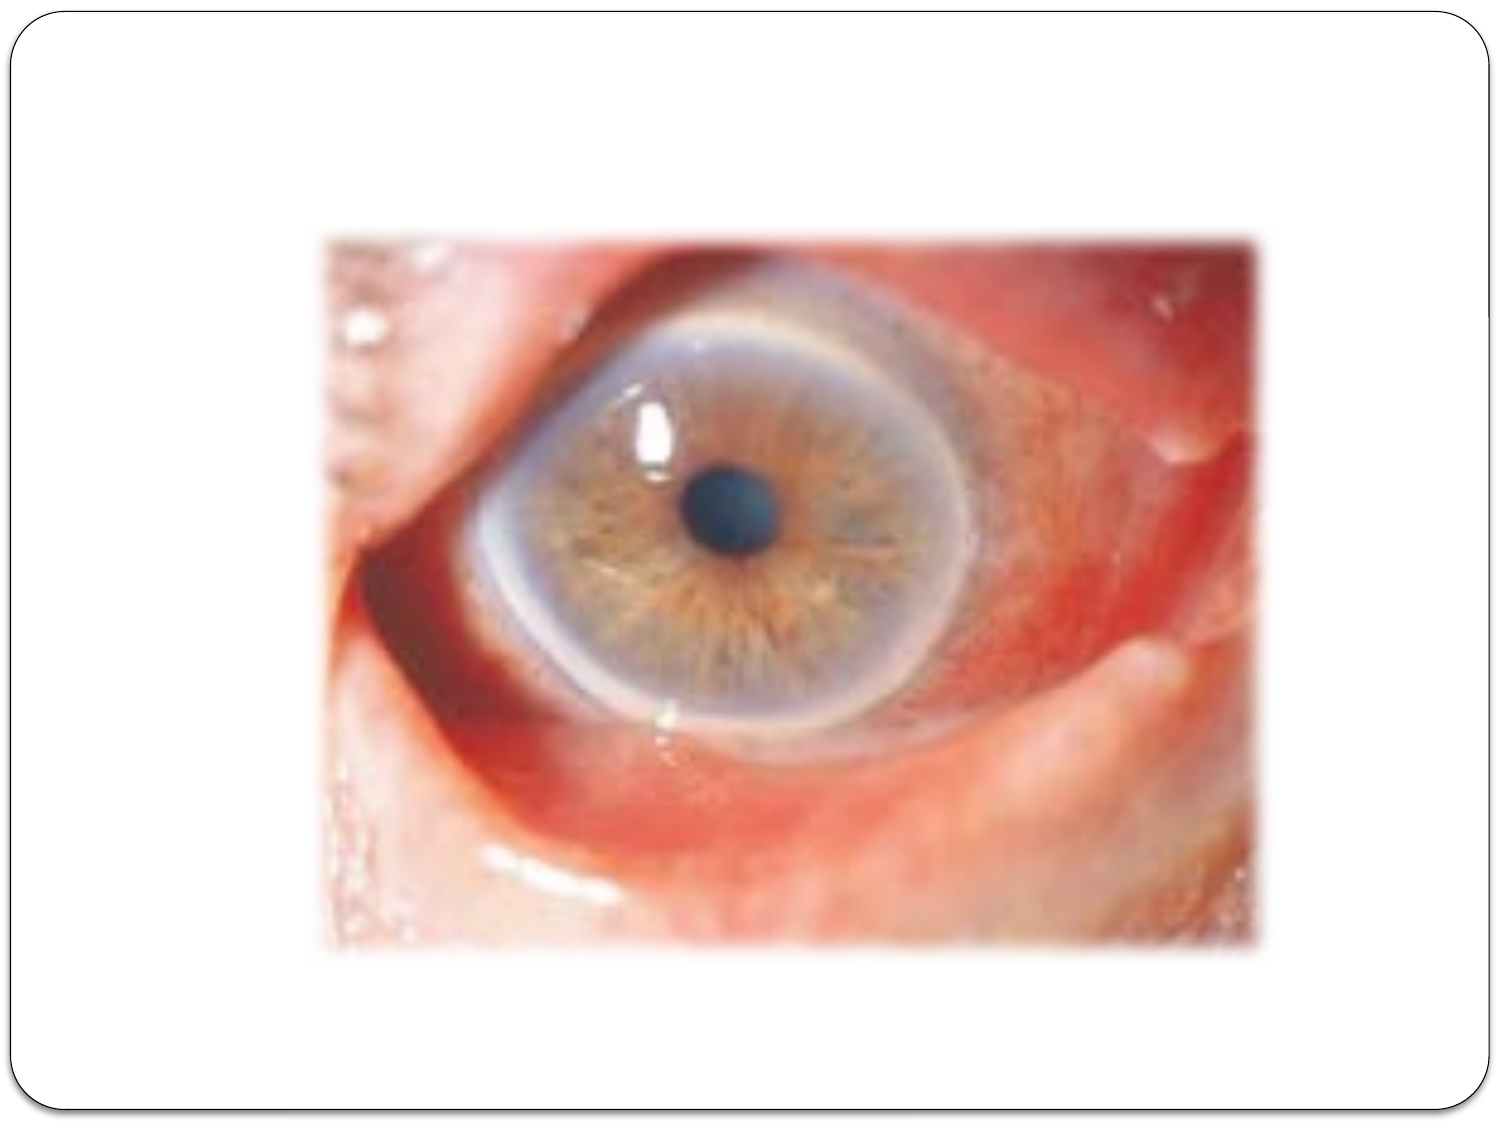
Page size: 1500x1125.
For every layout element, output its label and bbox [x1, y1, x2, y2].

picture [308, 224, 1276, 965]
